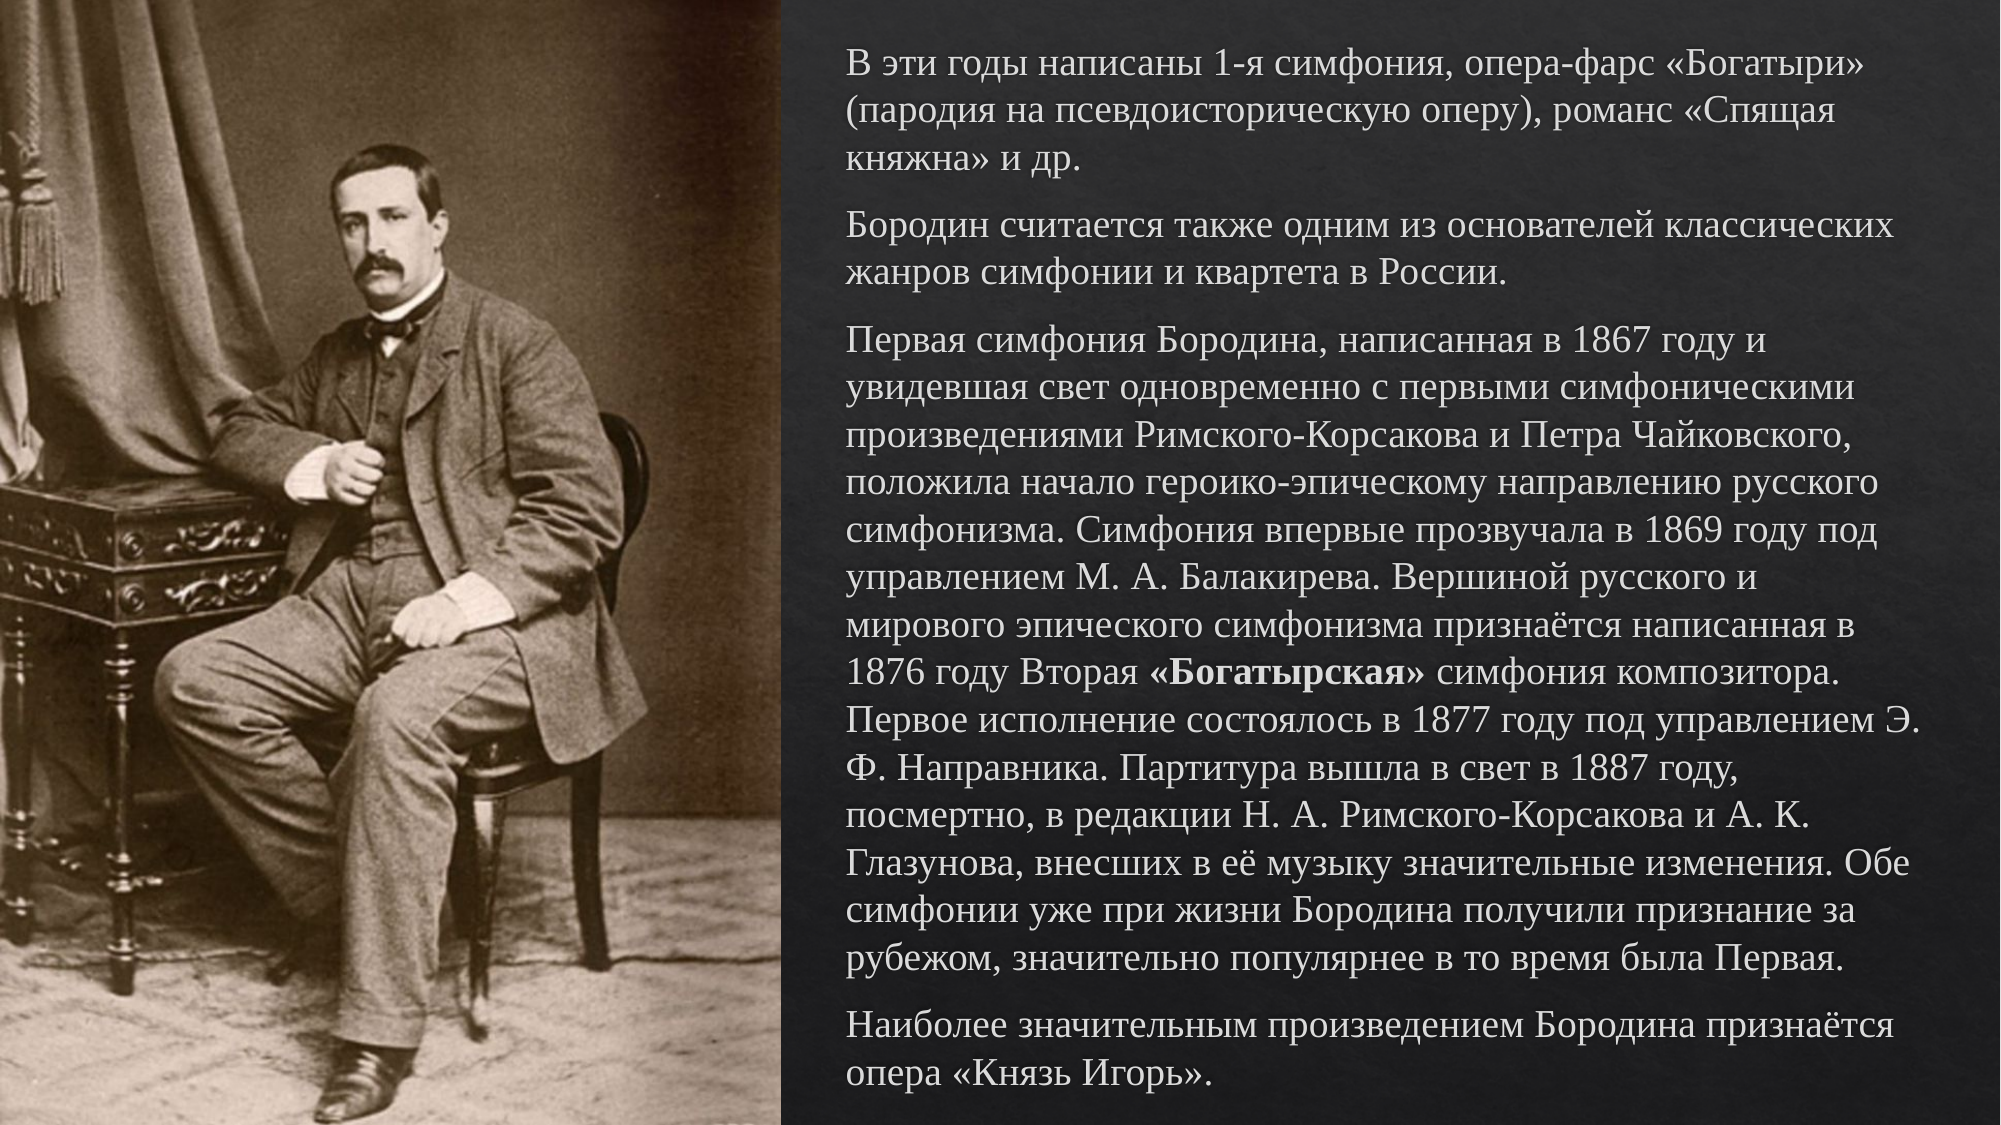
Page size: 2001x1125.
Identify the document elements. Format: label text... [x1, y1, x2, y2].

picture [0, 0, 782, 1125]
list В эти годы написаны 1-я симфония, опера-фарс «Богатыри» (пародия на псевдоисторическую оперу), романс «Спящая княжна» и др. Бородин считается также одним из основателей классических жанров симфонии и квартета в России. Первая симфония Бородина, написанная в 1867 году и увидевшая свет одновременно с первыми симфоническими произведениями Римского-Корсакова и Петра Чайковского, положила начало героико-эпическому направлению русского симфонизма. Симфония впервые прозвучала в 1869 году под управлением М. А. Балакирева. Вершиной русского и мирового эпического симфонизма признаётся написанная в 1876 году Вторая «Богатырская» симфония композитора. Первое исполнение состоялось в 1877 году под управлением Э. Ф. Направника. Партитура вышла в свет в 1887 году, посмертно, в редакции Н. А. Римского-Корсакова и А. К. Глазунова, внесших в её музыку значительные изменения. Обе симфонии уже при жизни Бородина получили признание за рубежом, значительно популярнее в то время была Первая. Наиболее значительным произведением Бородина признаётся опера «Князь Игорь». [825, 27, 1941, 1102]
